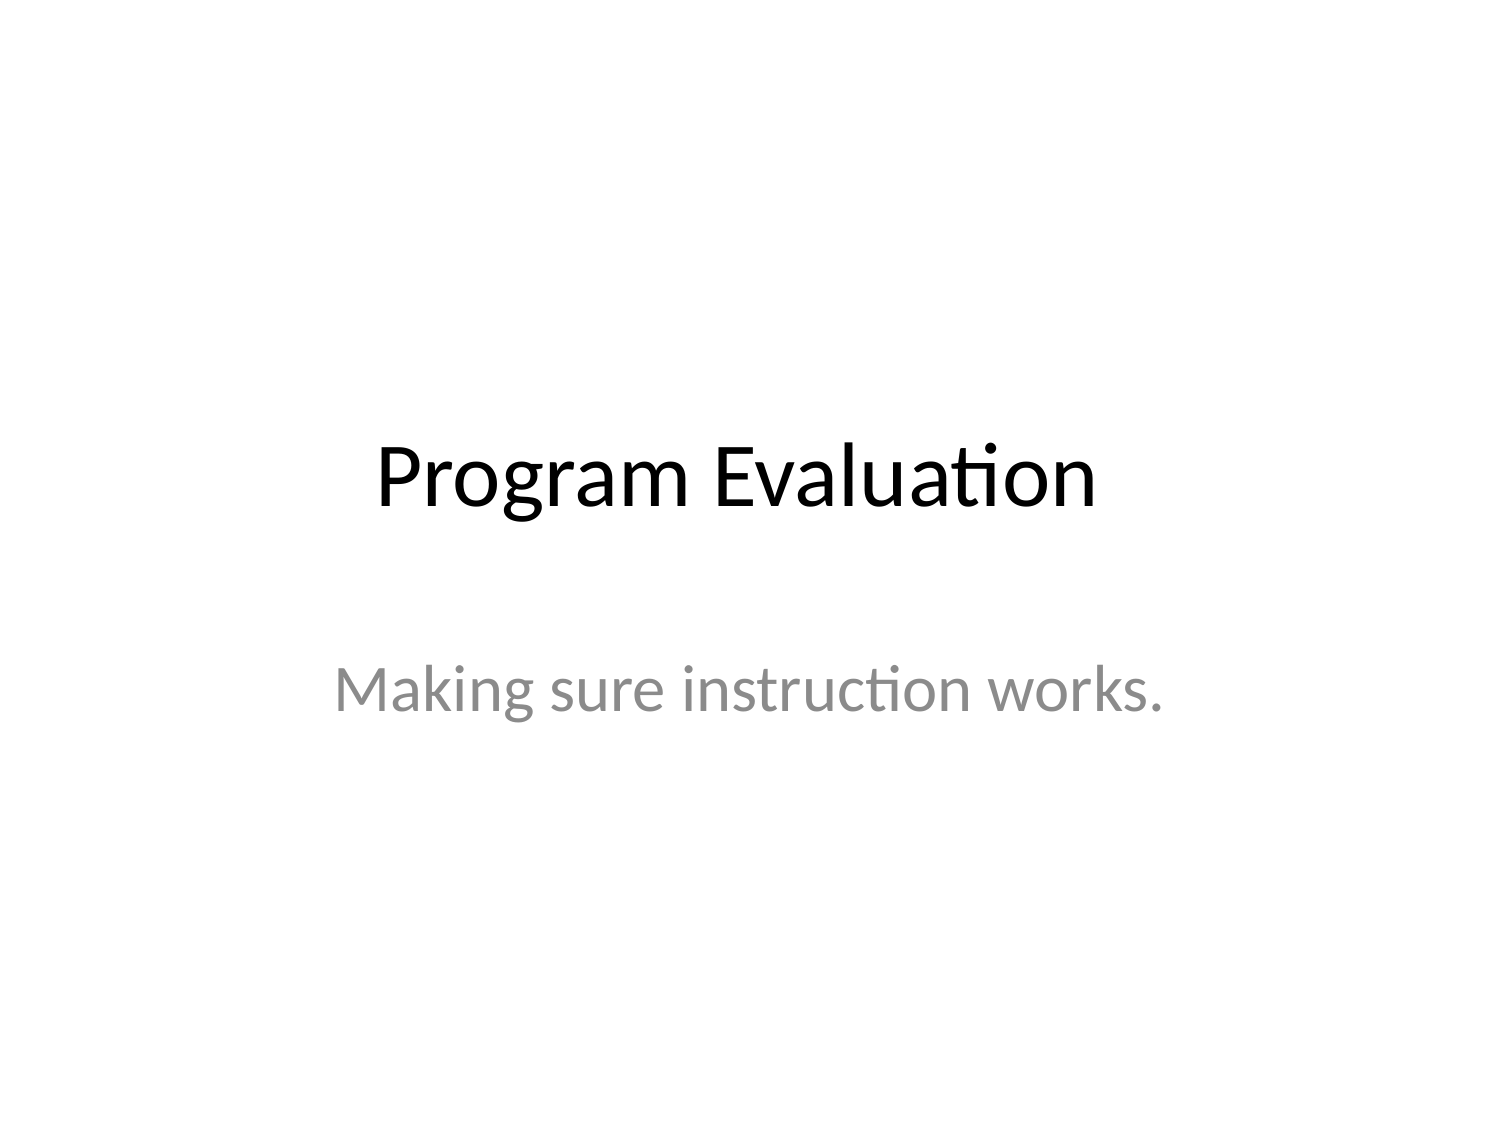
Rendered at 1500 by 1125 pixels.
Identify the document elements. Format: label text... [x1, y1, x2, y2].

title Program Evaluation [112, 349, 1388, 591]
subtitle Making sure instruction works. [225, 637, 1275, 925]
